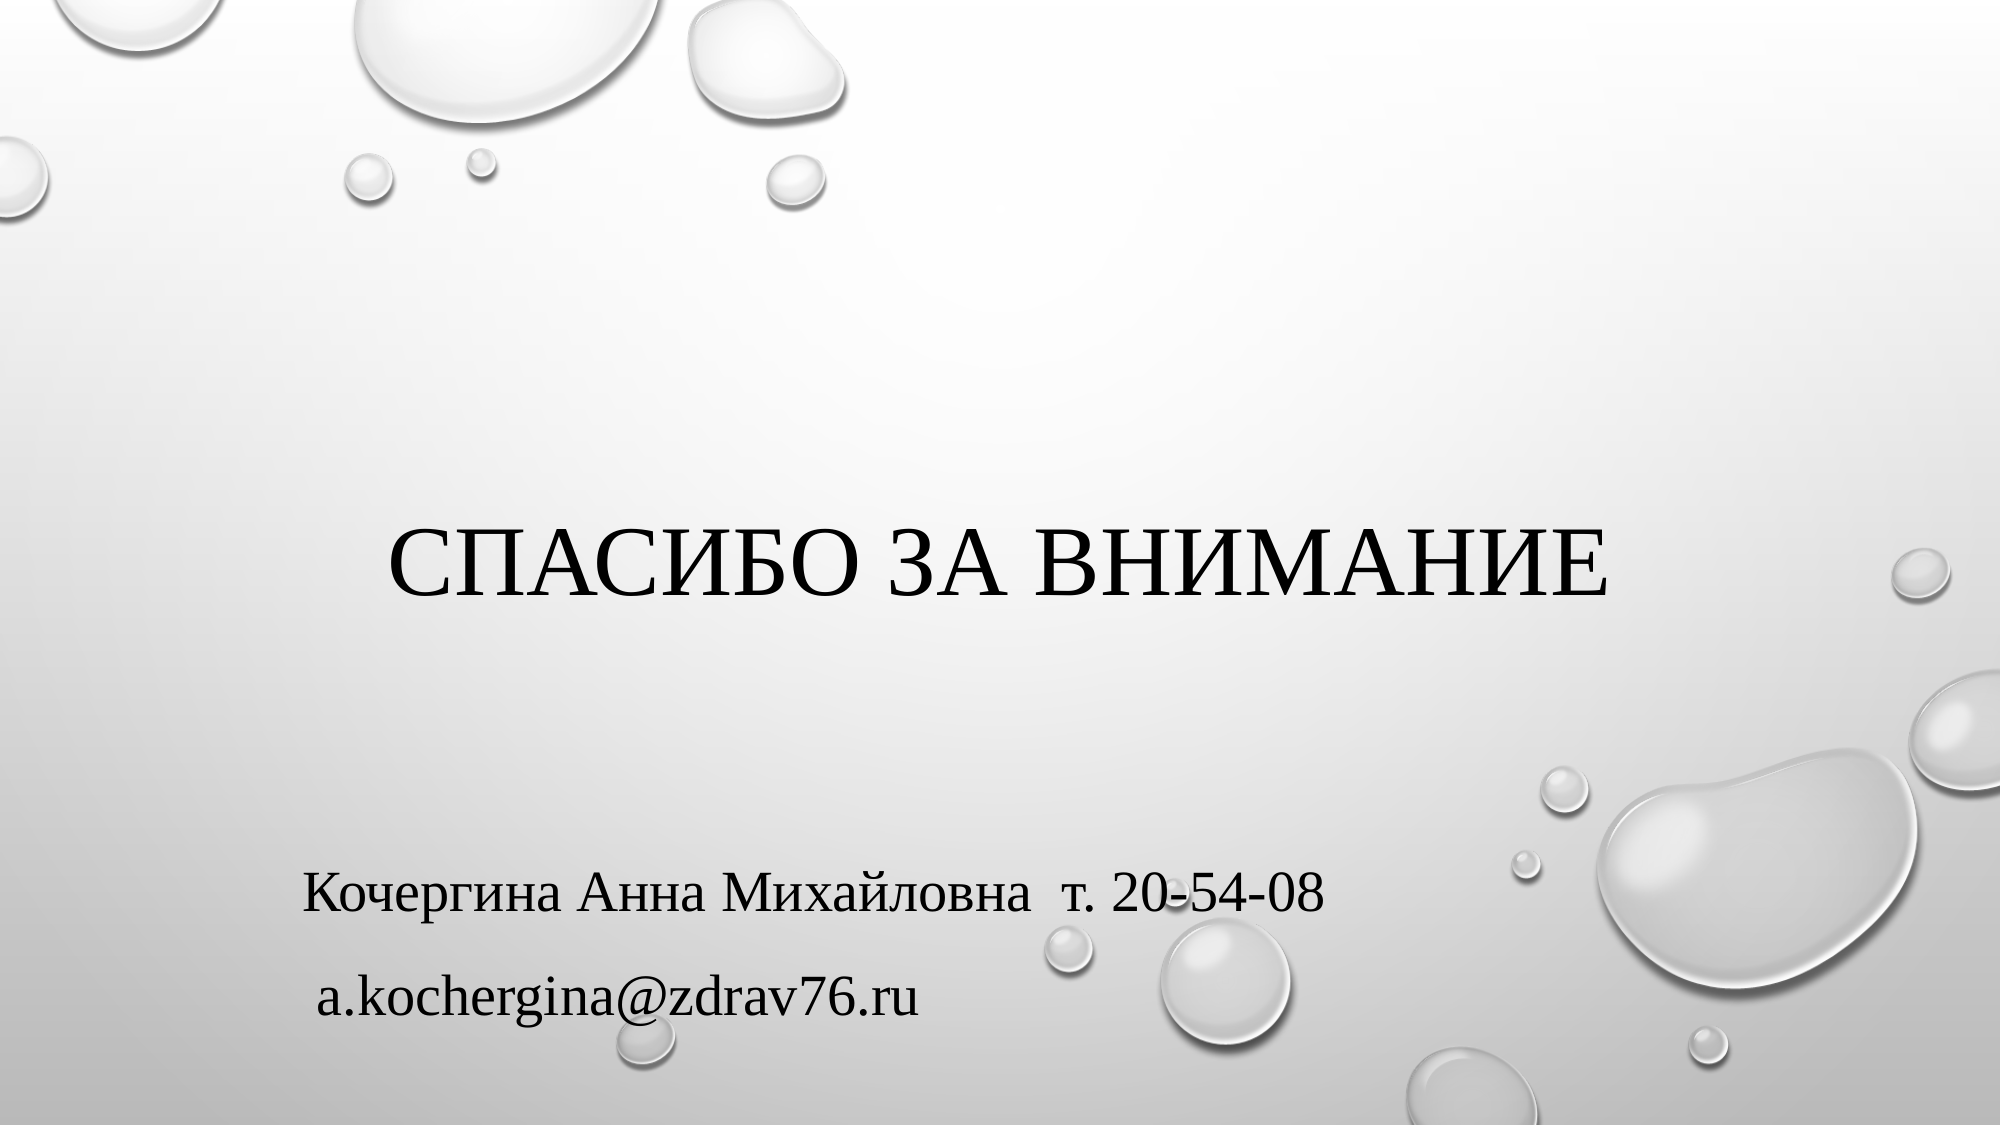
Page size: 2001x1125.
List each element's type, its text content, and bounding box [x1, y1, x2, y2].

subtitle Кочергина Анна Михайловна т. 20-54-08 a.kochergina@zdrav76.ru [287, 831, 1713, 933]
title Спасибо за внимание [287, 213, 1713, 625]
picture [0, 0, 2000, 1125]
